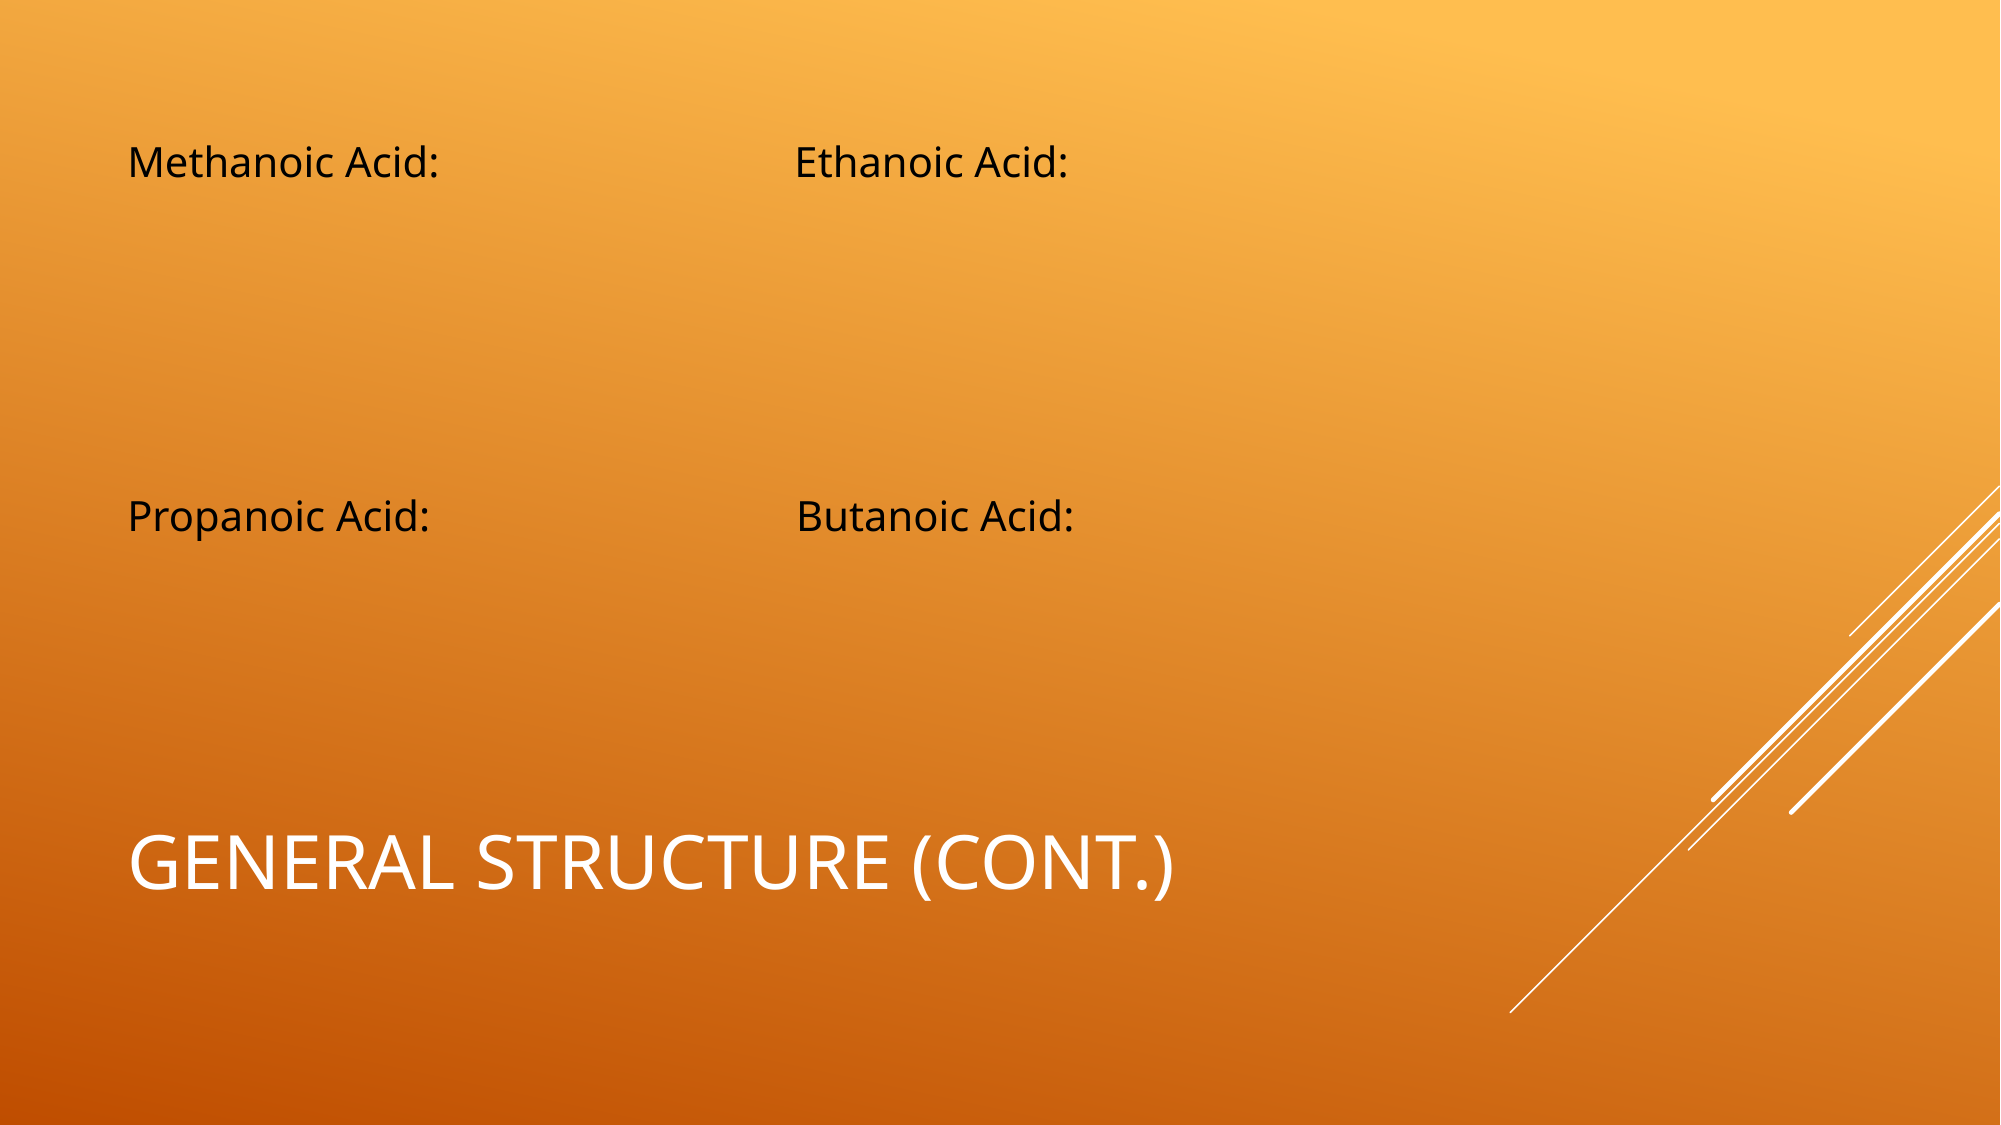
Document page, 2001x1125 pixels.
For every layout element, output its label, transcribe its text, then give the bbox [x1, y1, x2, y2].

title General Structure (Cont.) [112, 736, 1513, 984]
list Methanoic Acid: Ethanoic Acid: Propanoic Acid: Butanoic Acid: [112, 112, 1513, 706]
